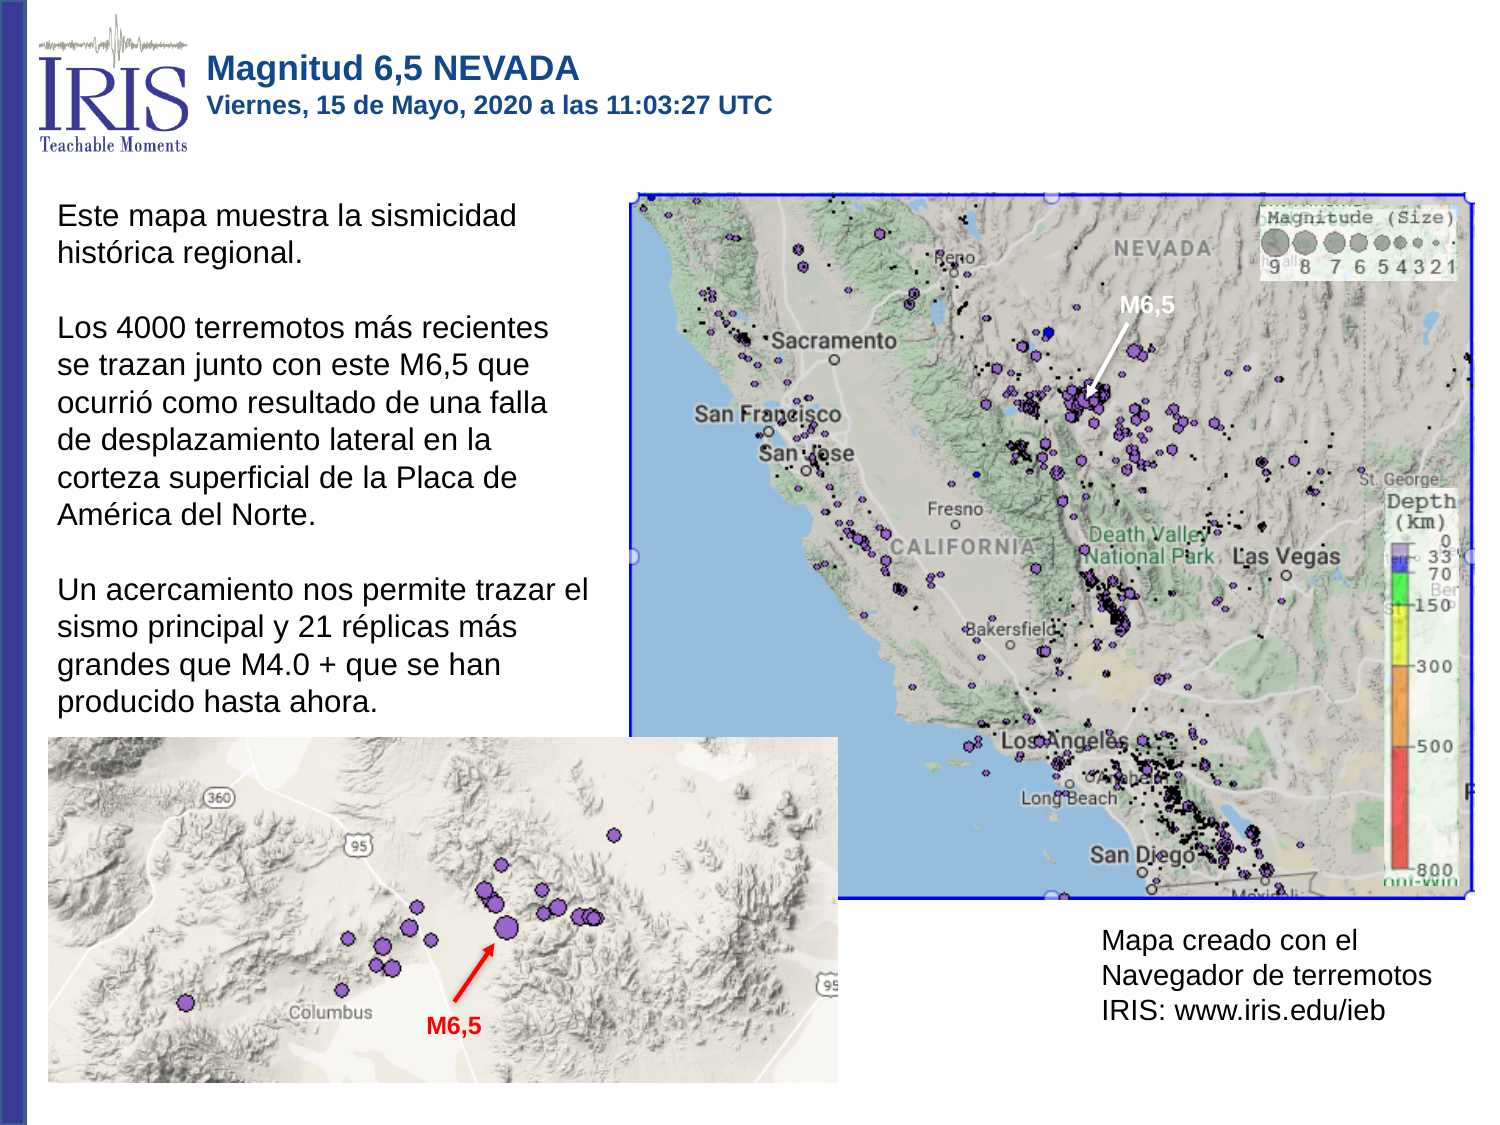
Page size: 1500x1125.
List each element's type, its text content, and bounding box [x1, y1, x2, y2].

text_box [0, 0, 27, 1125]
picture [39, 12, 188, 165]
text_box Magnitud 6,5 NEVADA Viernes, 15 de Mayo, 2020 a las 11:03:27 UTC [191, 2, 1488, 128]
text_box Mapa creado con el Navegador de terremotos IRIS: www.iris.edu/ieb [1086, 914, 1482, 1034]
text_box Este mapa muestra la sismicidad histórica regional. Los 4000 terremotos más recientes se trazan junto con este M6,5 que ocurrió como resultado de una falla de desplazamiento lateral en la corteza superficial de la Placa de América del Norte. Un acercamiento nos permite trazar el sismo principal y 21 réplicas más grandes que M4.0 + que se han producido hasta ahora. [42, 187, 606, 727]
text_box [48, 737, 839, 1083]
picture [1259, 204, 1458, 281]
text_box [629, 191, 1476, 901]
picture [1384, 488, 1459, 886]
